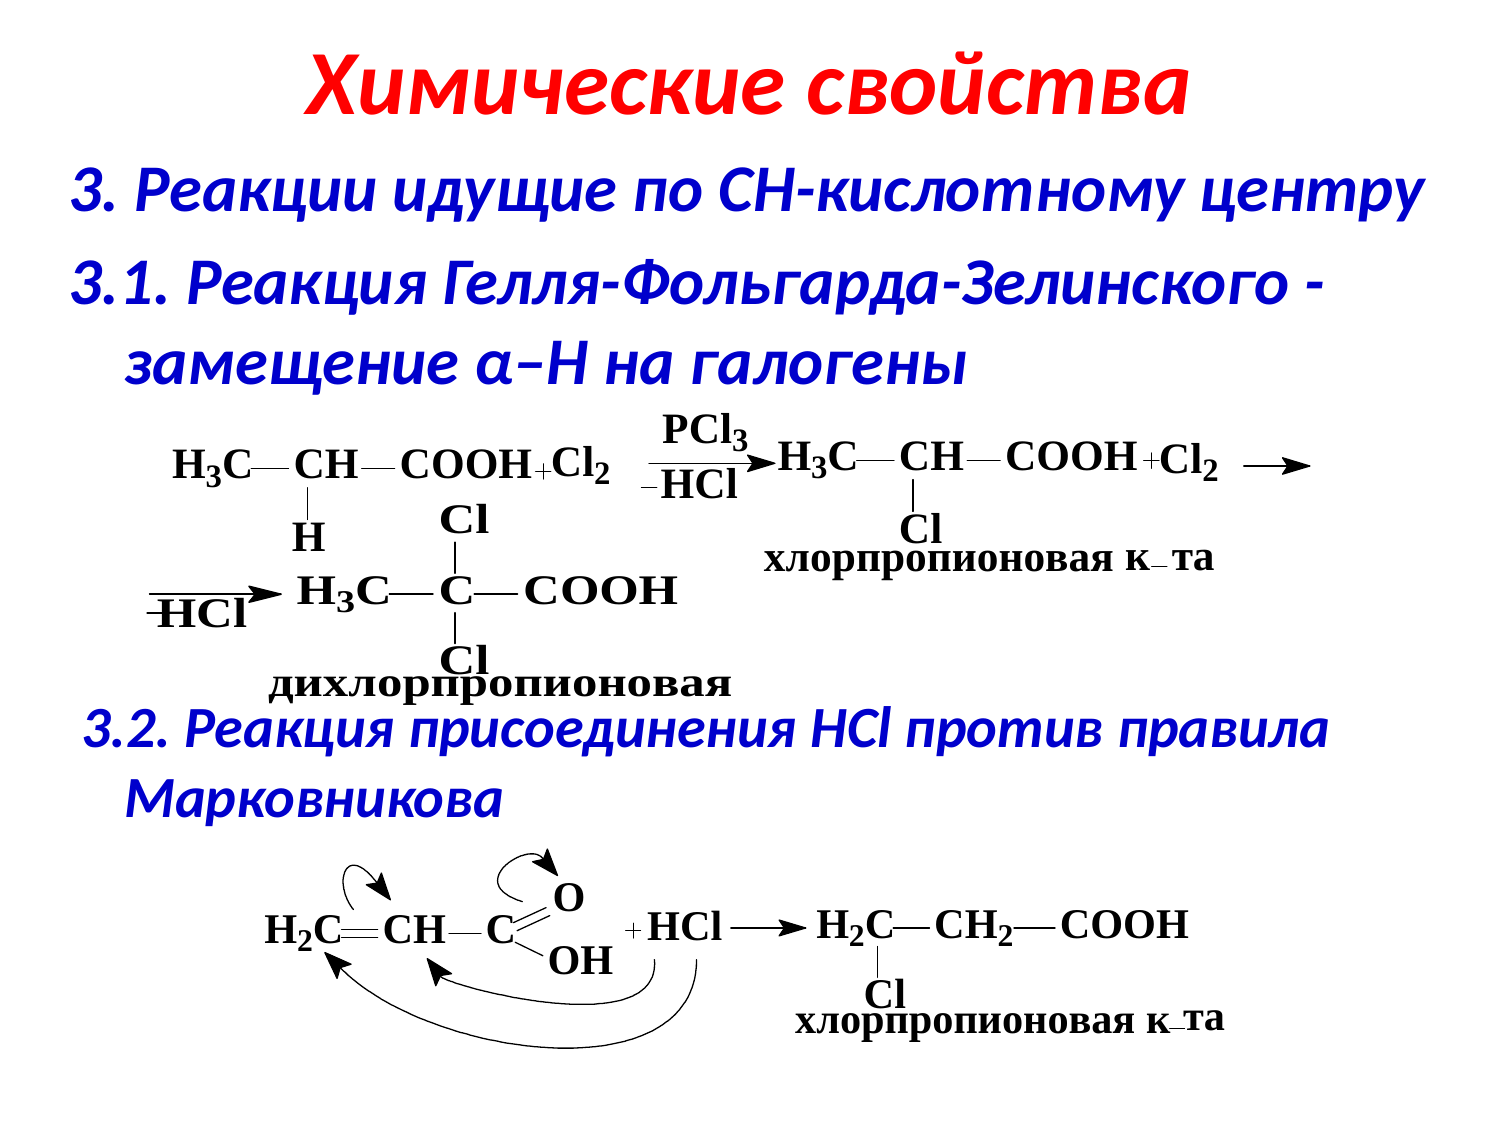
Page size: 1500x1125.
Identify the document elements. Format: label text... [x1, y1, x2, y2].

list 3. Реакции идущие по СН-кислотному центру 3.1. Реакция Гелля-Фольгарда-Зелинского -замещение α–Н на галогены 3.2. Реакция присоединения HCl против правила Марковникова [52, 136, 1459, 1095]
title Химические свойства [74, 18, 1426, 136]
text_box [136, 498, 735, 711]
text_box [263, 840, 1225, 1055]
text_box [170, 408, 1318, 586]
